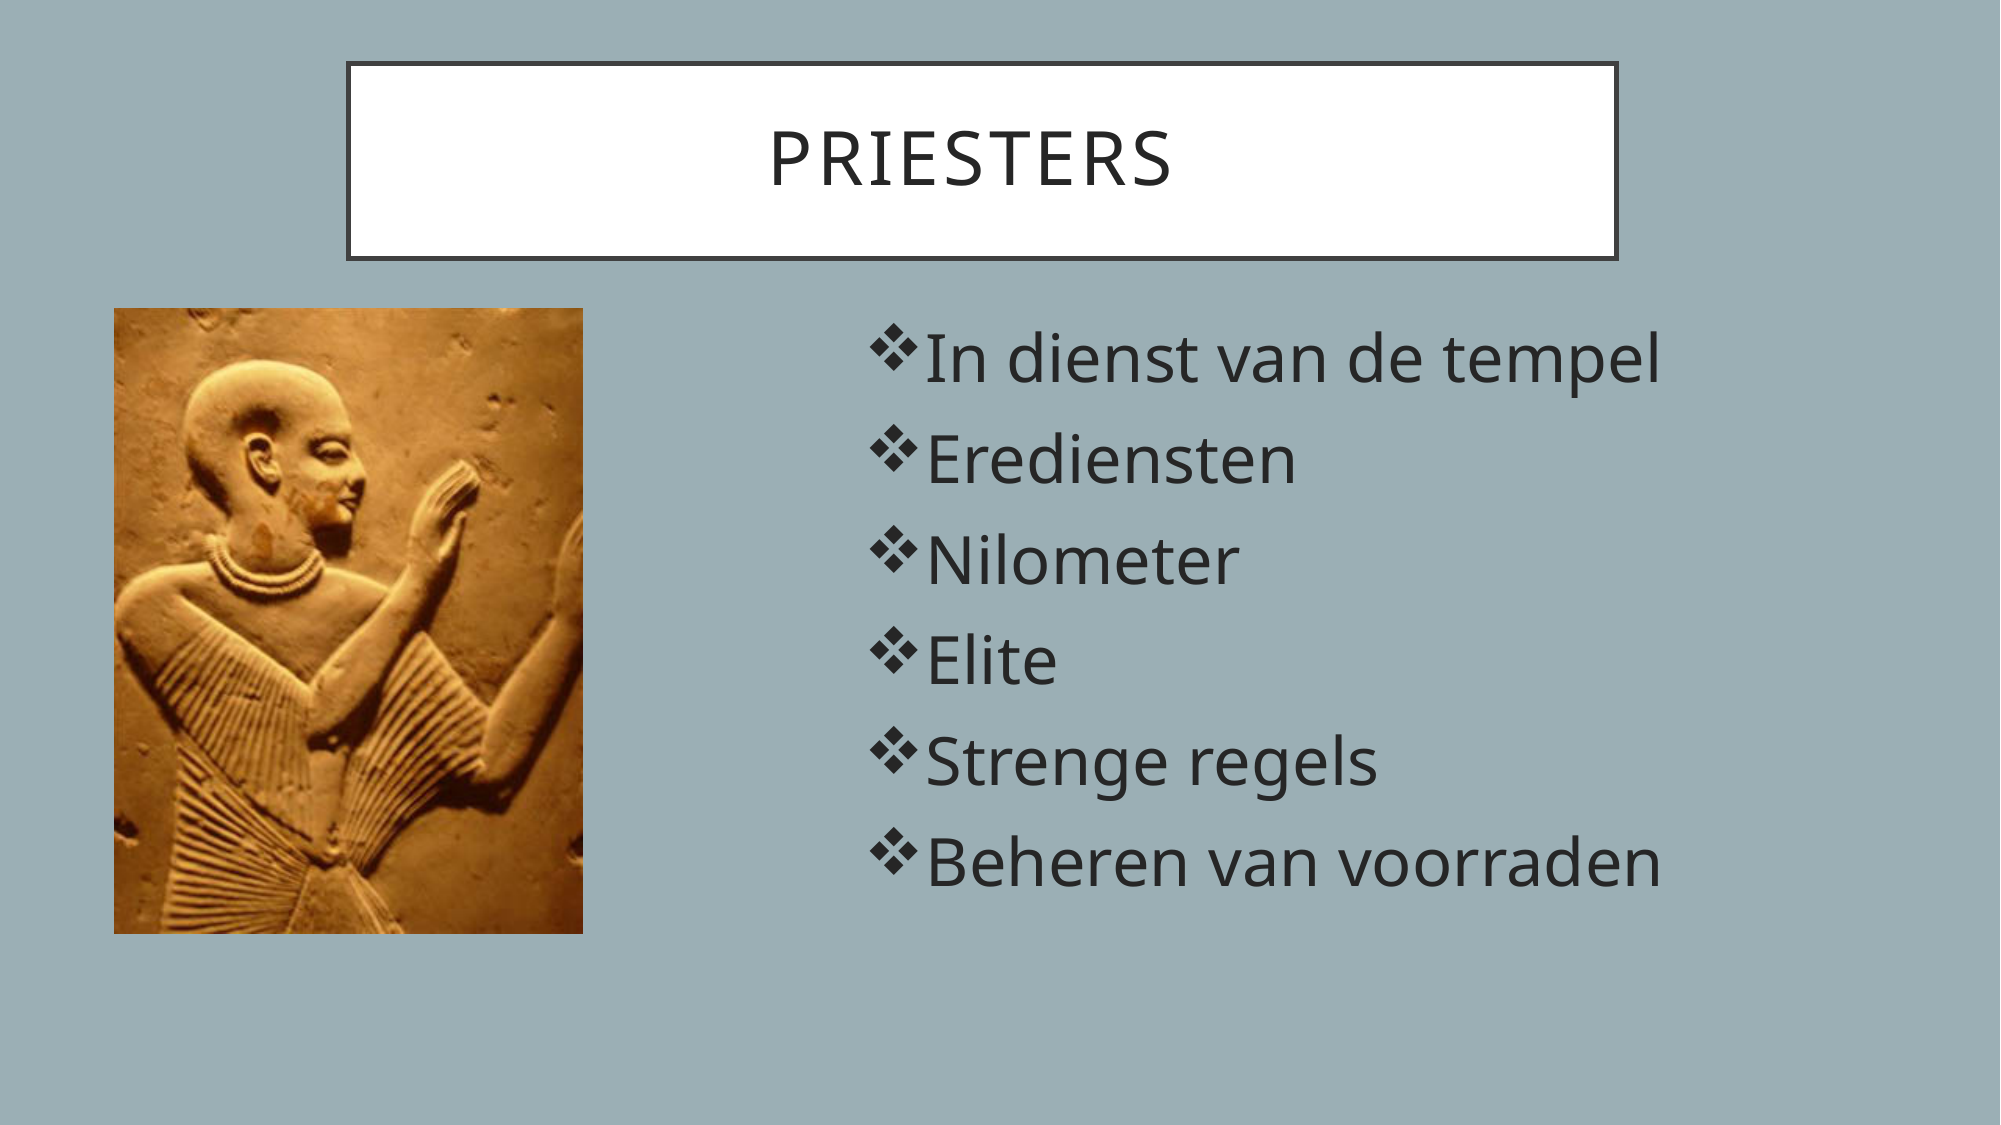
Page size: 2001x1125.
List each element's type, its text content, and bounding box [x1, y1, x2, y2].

picture [114, 308, 583, 934]
title PRIESTERS [346, 61, 1619, 261]
list In dienst van de tempel Erediensten Nilometer Elite Strenge regels Beheren van voorraden [849, 308, 2000, 1108]
